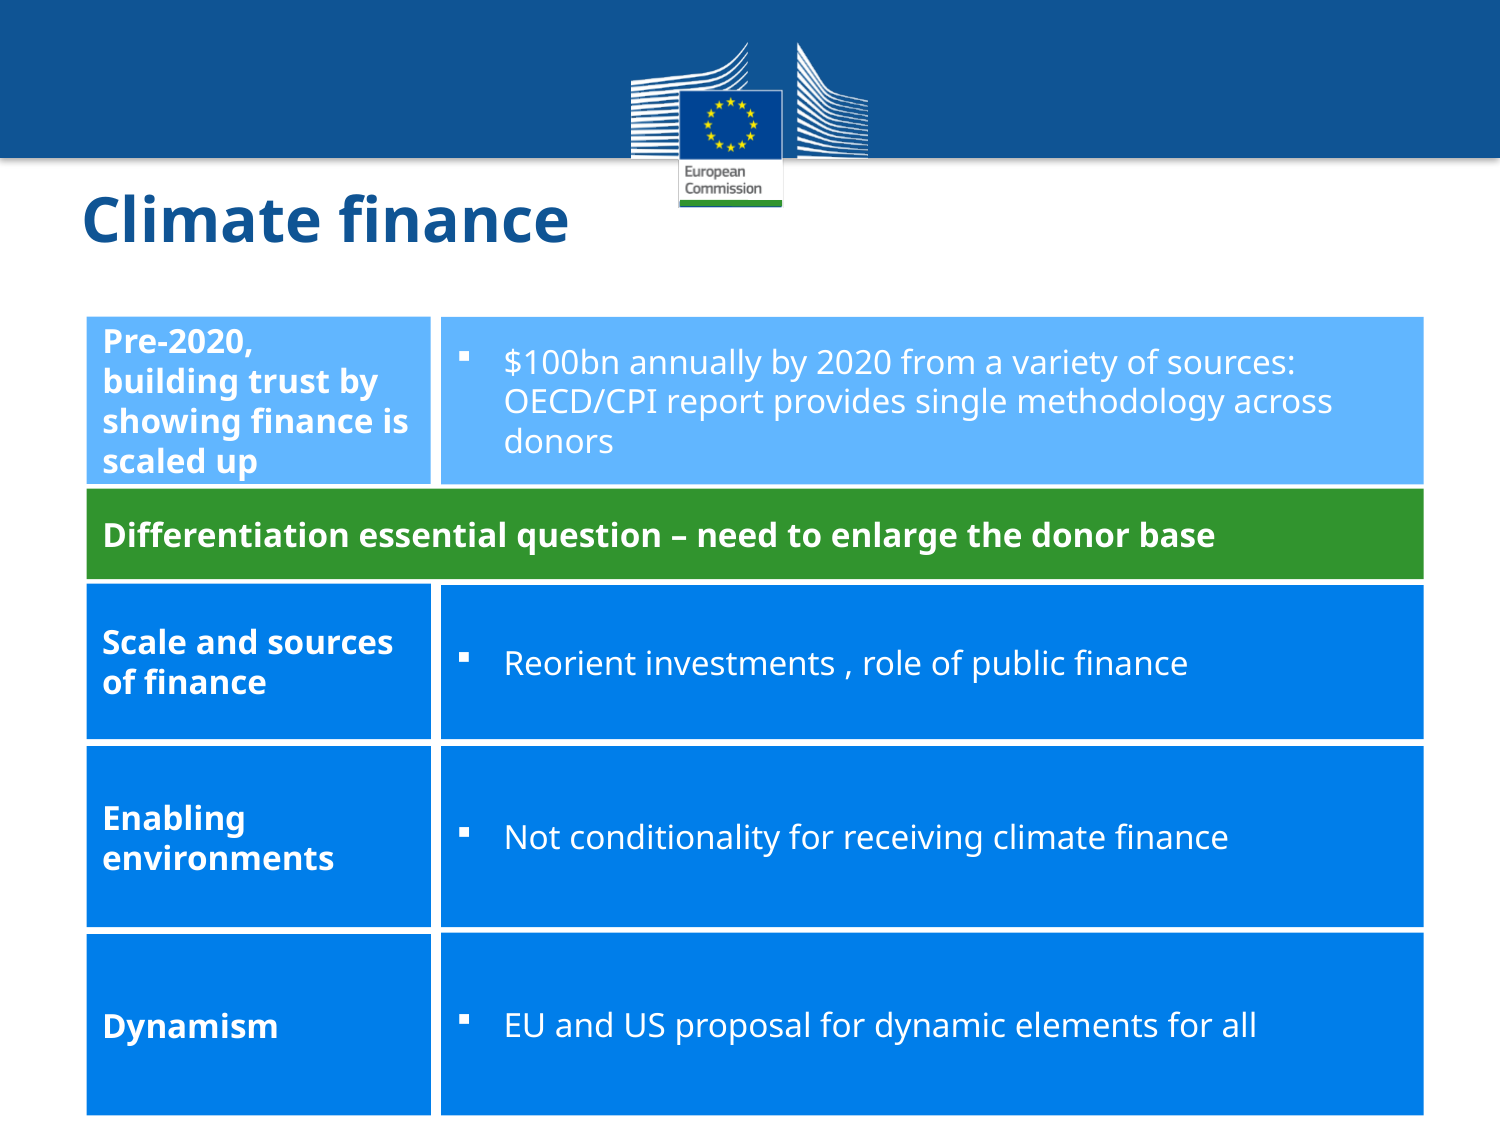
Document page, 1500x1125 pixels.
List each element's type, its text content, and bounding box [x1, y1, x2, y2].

text_box EU and US proposal for dynamic elements for all [441, 932, 1424, 1116]
text_box [593, 1116, 864, 1125]
text_box Enabling environments [86, 746, 431, 928]
text_box Pre-2020, building trust by showing finance is scaled up [86, 316, 431, 484]
text_box $100bn annually by 2020 from a variety of sources: OECD/CPI report provides single methodology across donors [441, 316, 1424, 485]
text_box Differentiation essential question – need to enlarge the donor base [86, 488, 1424, 580]
text_box Dynamism [86, 934, 431, 1116]
text_box Scale and sources of finance [86, 583, 431, 740]
text_box Reorient investments , role of public finance [441, 585, 1424, 740]
picture [631, 42, 868, 141]
title Climate finance [66, 141, 1464, 295]
text_box Not conditionality for receiving climate finance [441, 746, 1424, 928]
